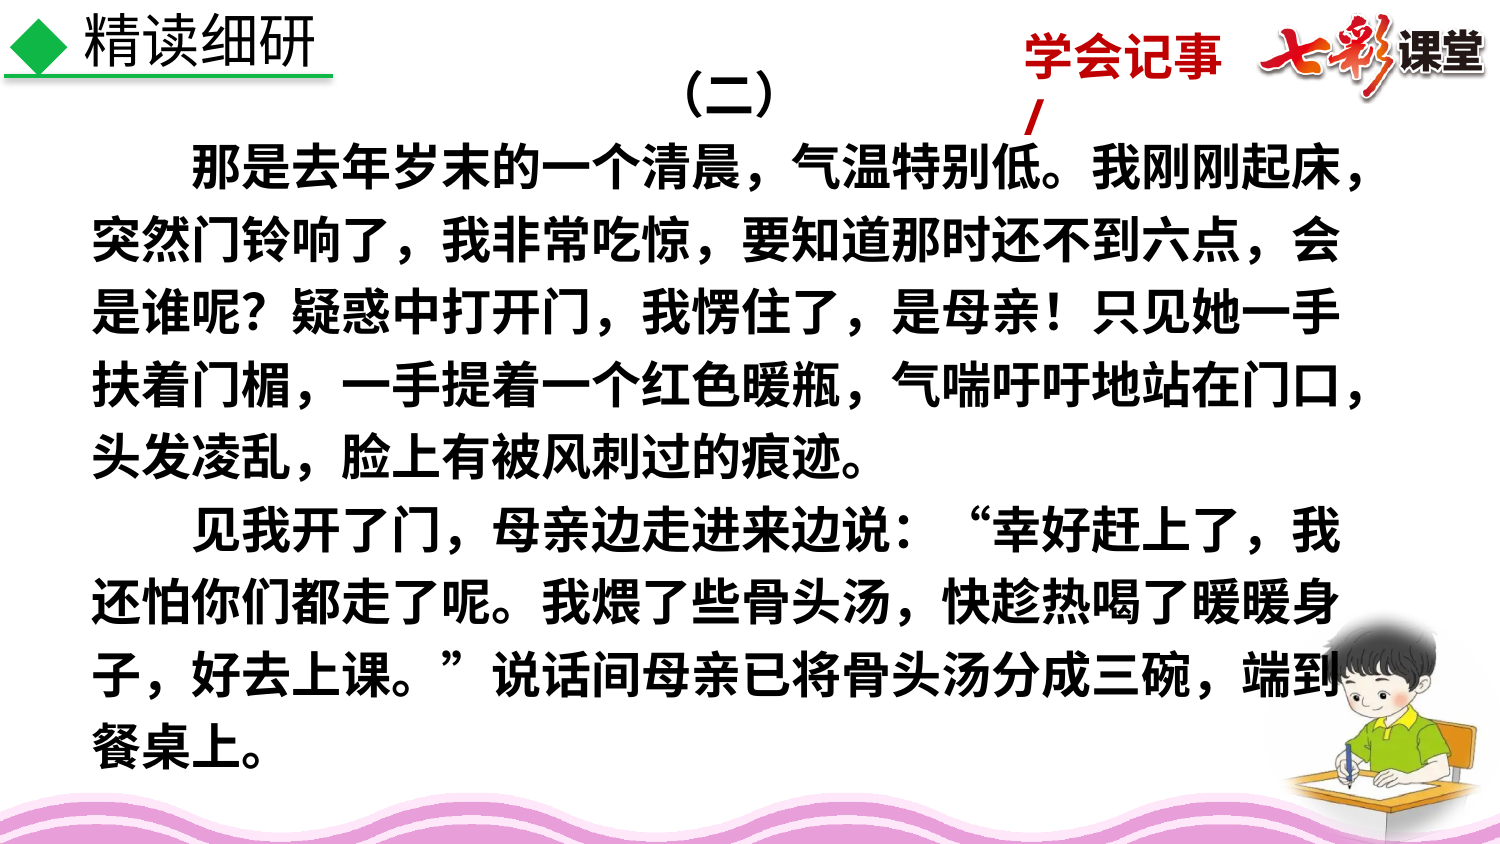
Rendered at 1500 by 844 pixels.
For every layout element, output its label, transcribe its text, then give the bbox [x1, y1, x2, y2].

picture [0, 637, 1500, 844]
picture [1254, 8, 1491, 104]
text_box （二） 那是去年岁末的一个清晨，气温特别低。我刚刚起床，突然门铃响了，我非常吃惊，要知道那时还不到六点，会是谁呢？疑惑中打开门，我愣住了，是母亲！只见她一手扶着门楣，一手提着一个红色暖瓶，气喘吁吁地站在门口，头发凌乱，脸上有被风刺过的痕迹。 见我开了门，母亲边走进来边说：“幸好赶上了，我还怕你们都走了呢。我煨了些骨头汤，快趁热喝了暖暖身子，好去上课。”说话间母亲已将骨头汤分成三碗，端到餐桌上。 [76, 55, 1382, 784]
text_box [3, 0, 334, 83]
